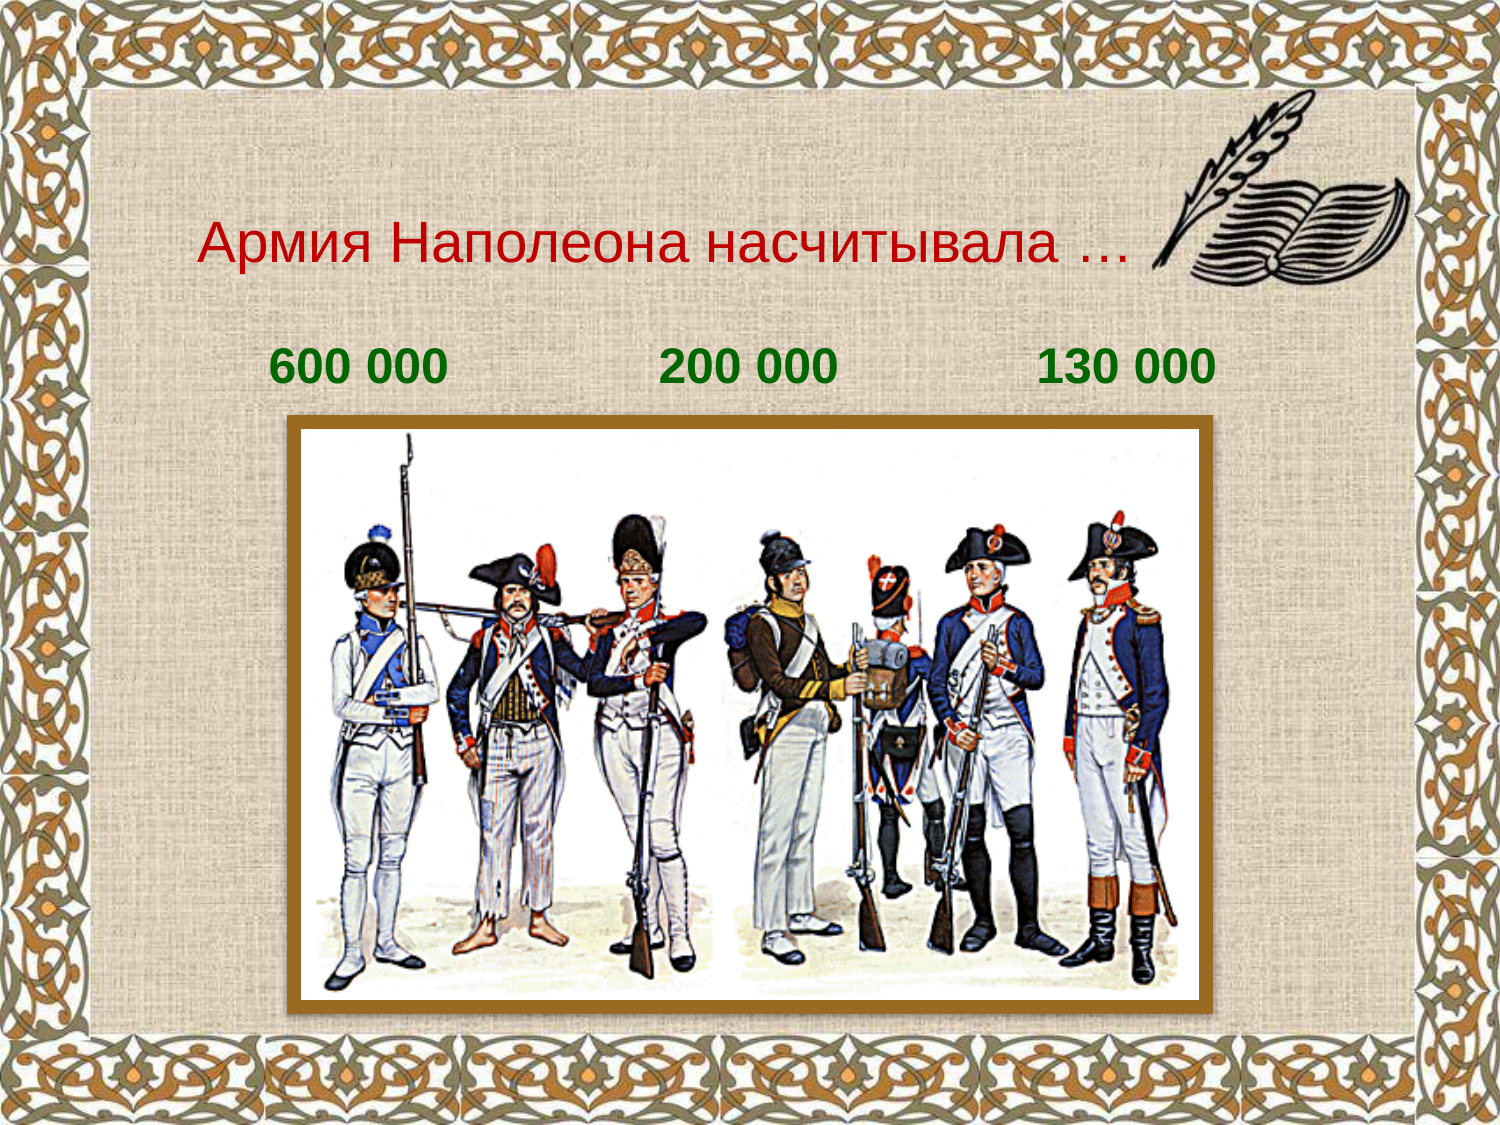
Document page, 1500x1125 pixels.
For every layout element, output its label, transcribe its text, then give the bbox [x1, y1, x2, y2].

picture [0, 0, 1500, 1125]
text_box Армия Наполеона насчитывала … [182, 196, 1176, 281]
text_box 130 000 [1034, 326, 1424, 401]
text_box 200 000 [739, 326, 1034, 401]
text_box 600 000 [253, 326, 739, 401]
